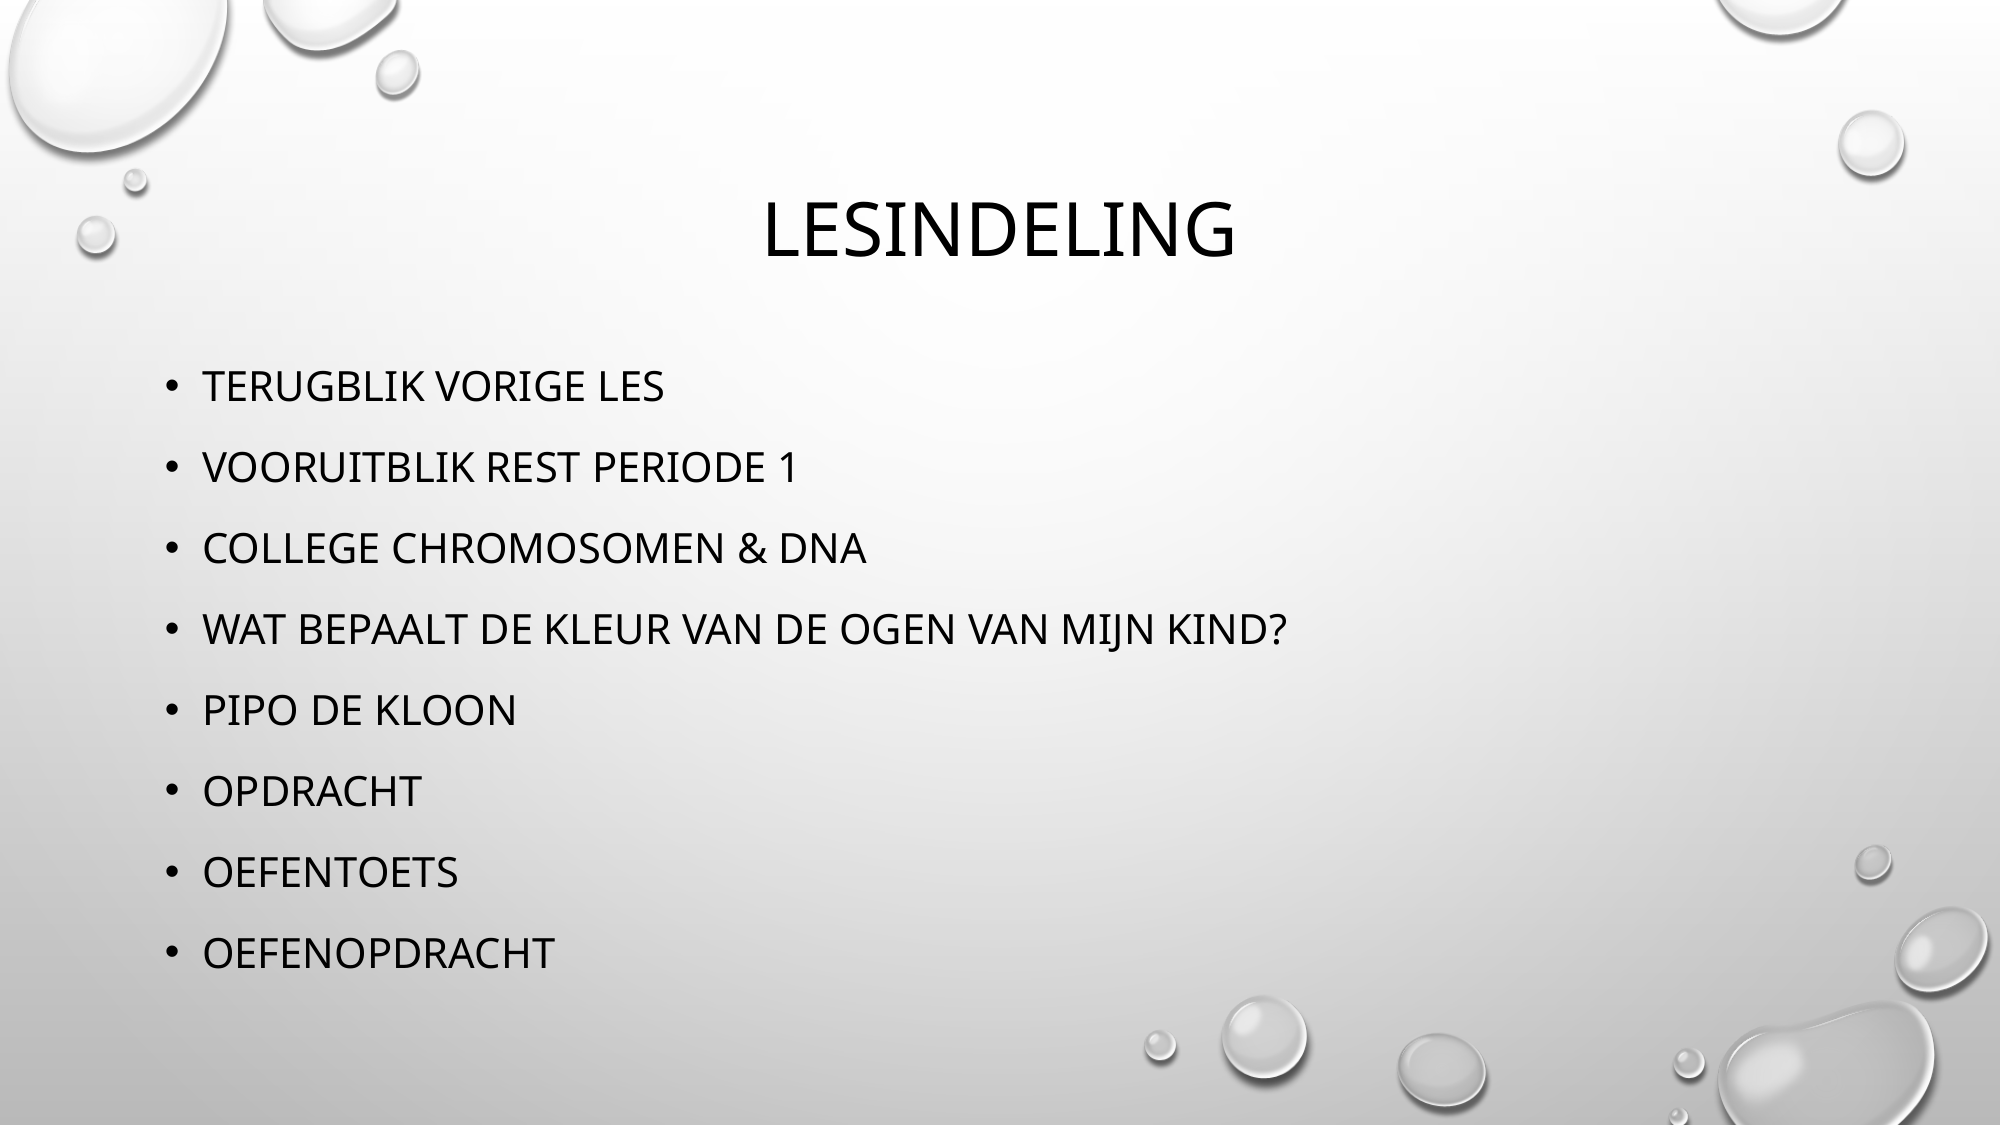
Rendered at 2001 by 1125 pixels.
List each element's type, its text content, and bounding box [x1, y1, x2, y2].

list Terugblik vorige les Vooruitblik rest periode 1 College Chromosomen & DNA Wat bepaalt de kleur van de ogen van mijn kind? Pipo de kloon Opdracht oefentoets oefenopdracht [149, 342, 1850, 1071]
picture [0, 0, 2000, 1125]
title Lesindeling [149, 101, 1851, 364]
